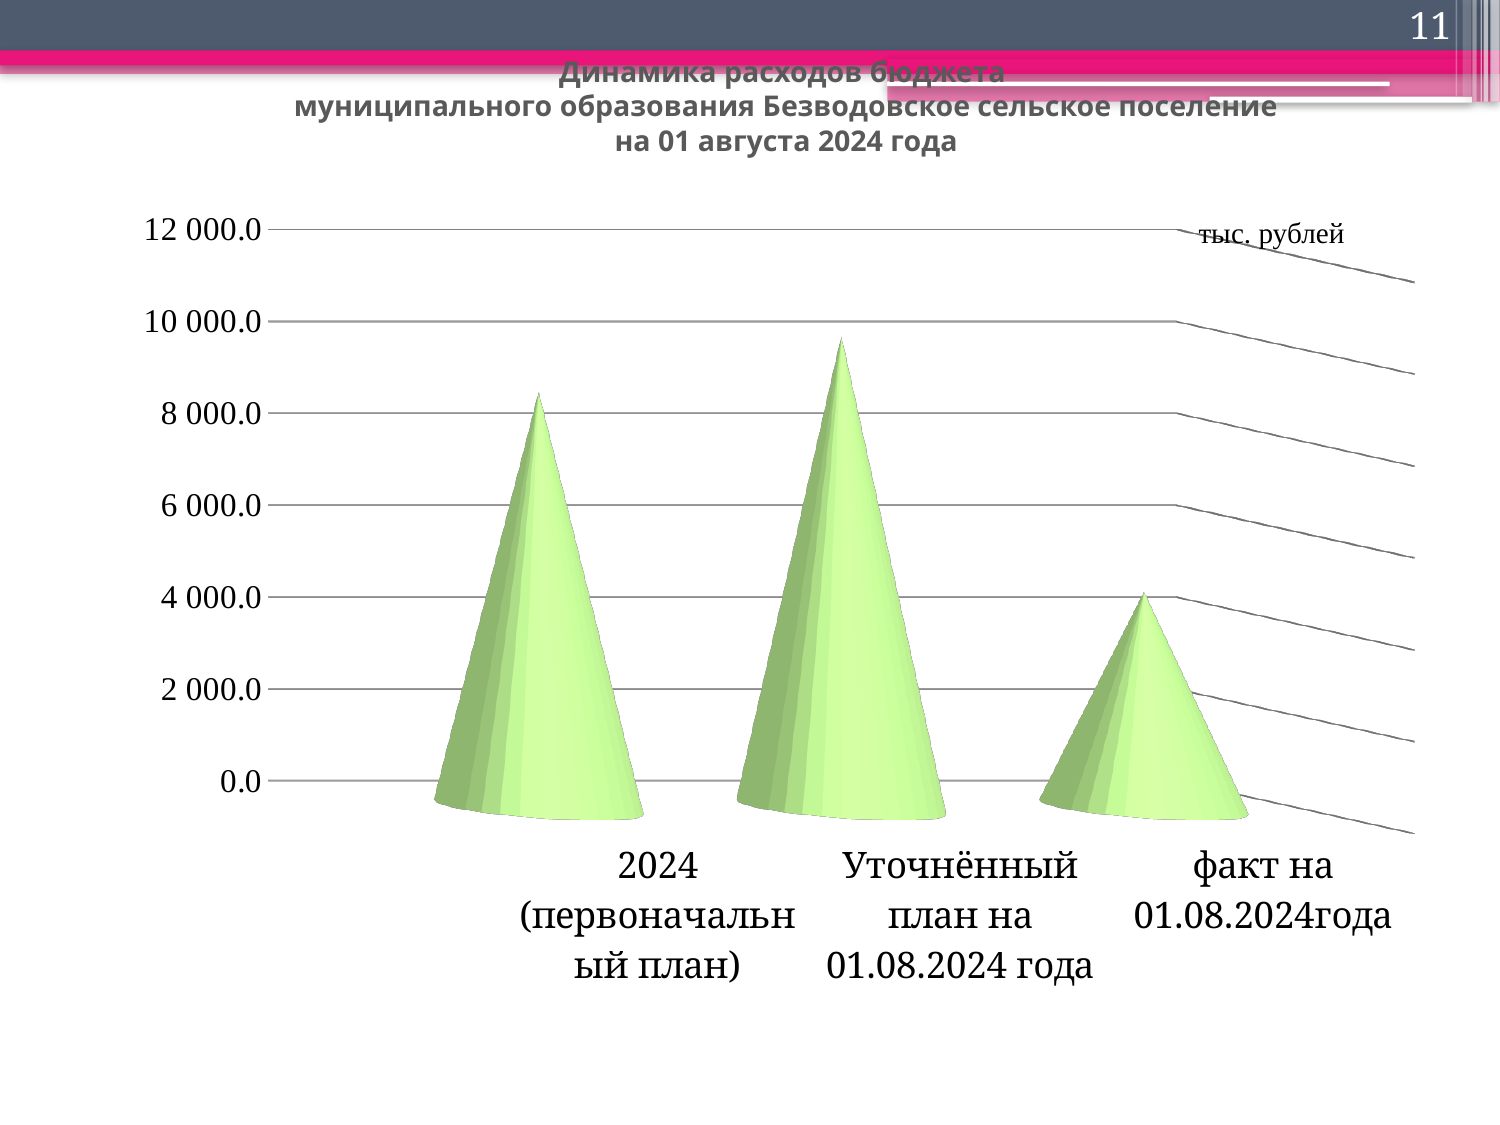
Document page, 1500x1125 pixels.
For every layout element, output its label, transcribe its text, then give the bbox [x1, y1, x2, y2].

slide_number 11 [1341, 0, 1466, 61]
title Динамика расходов бюджета муниципального образования Безводовское сельское поселение на 01 августа 2024 года [105, 46, 1468, 164]
chart [116, 187, 1442, 1014]
